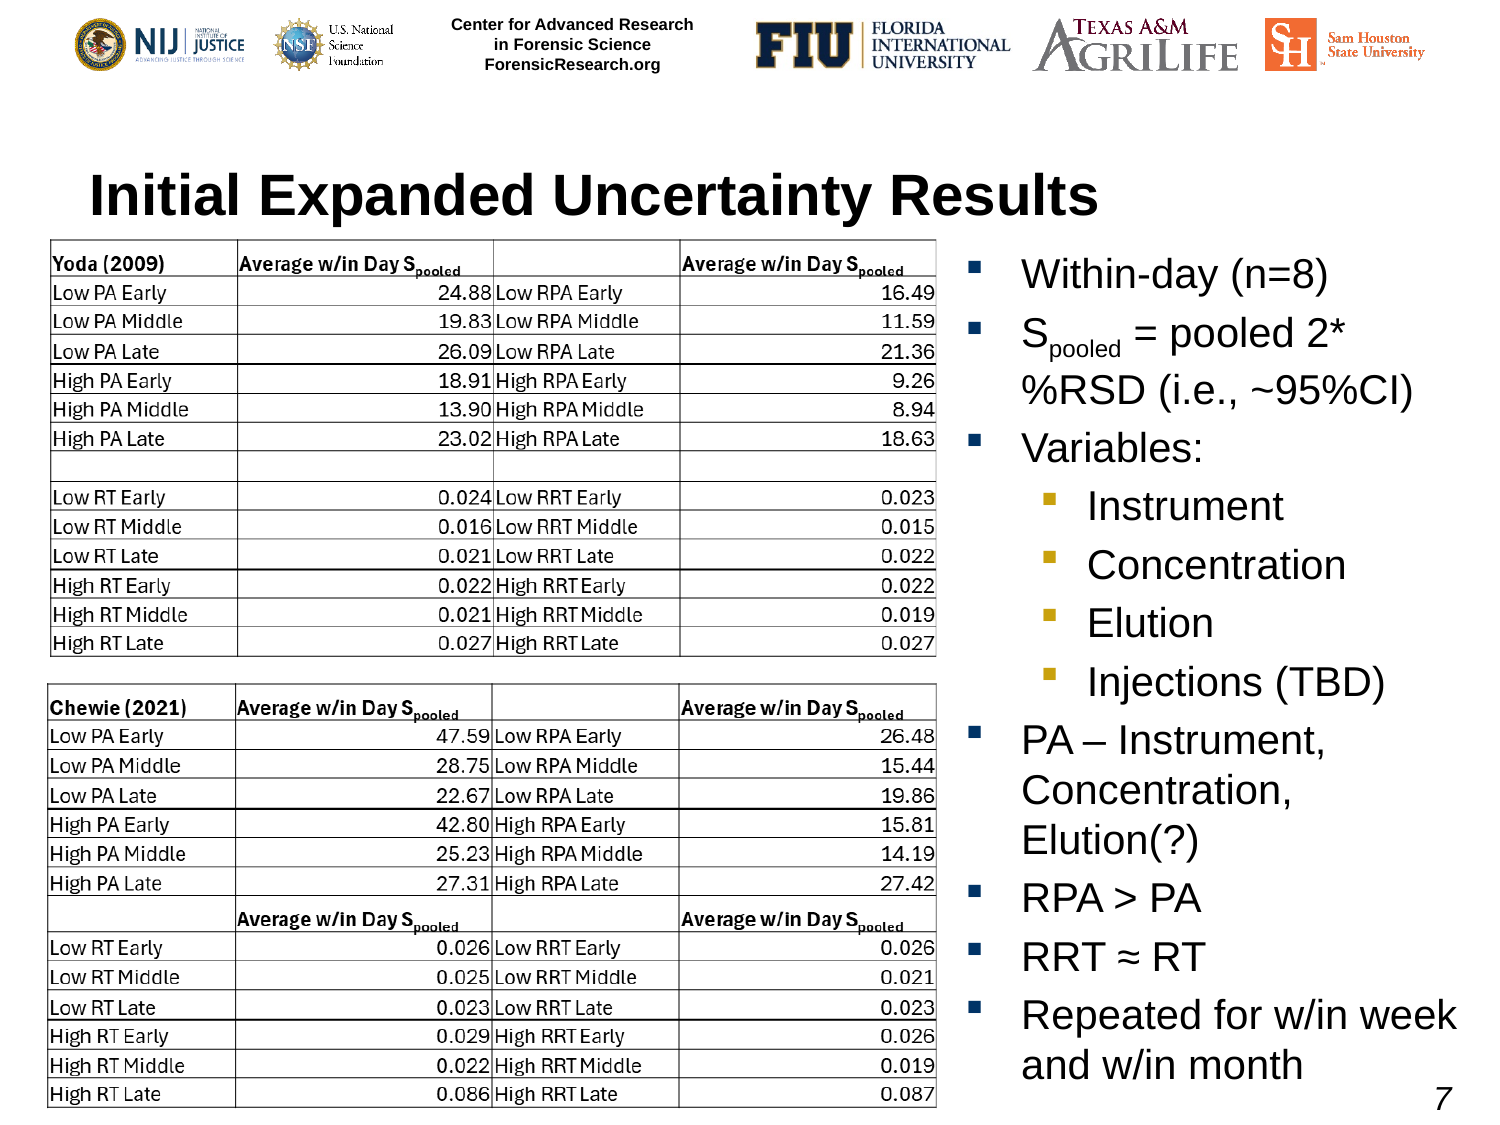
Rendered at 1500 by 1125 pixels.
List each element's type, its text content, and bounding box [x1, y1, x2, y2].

list Within-day (n=8) Spooled = pooled 2*%RSD (i.e., ~95%CI) Variables: Instrument Concentration Elution Injections (TBD) PA – Instrument, Concentration, Elution(?) RPA > PA RRT ≈ RT Repeated for w/in week and w/in month [950, 239, 1480, 1113]
picture [1032, 18, 1238, 71]
picture [49, 239, 937, 662]
title Initial Expanded Uncertainty Results [75, 149, 1300, 240]
picture [47, 683, 937, 1122]
picture [74, 18, 244, 71]
picture [273, 18, 393, 71]
picture [1265, 18, 1425, 71]
picture [753, 18, 1013, 71]
